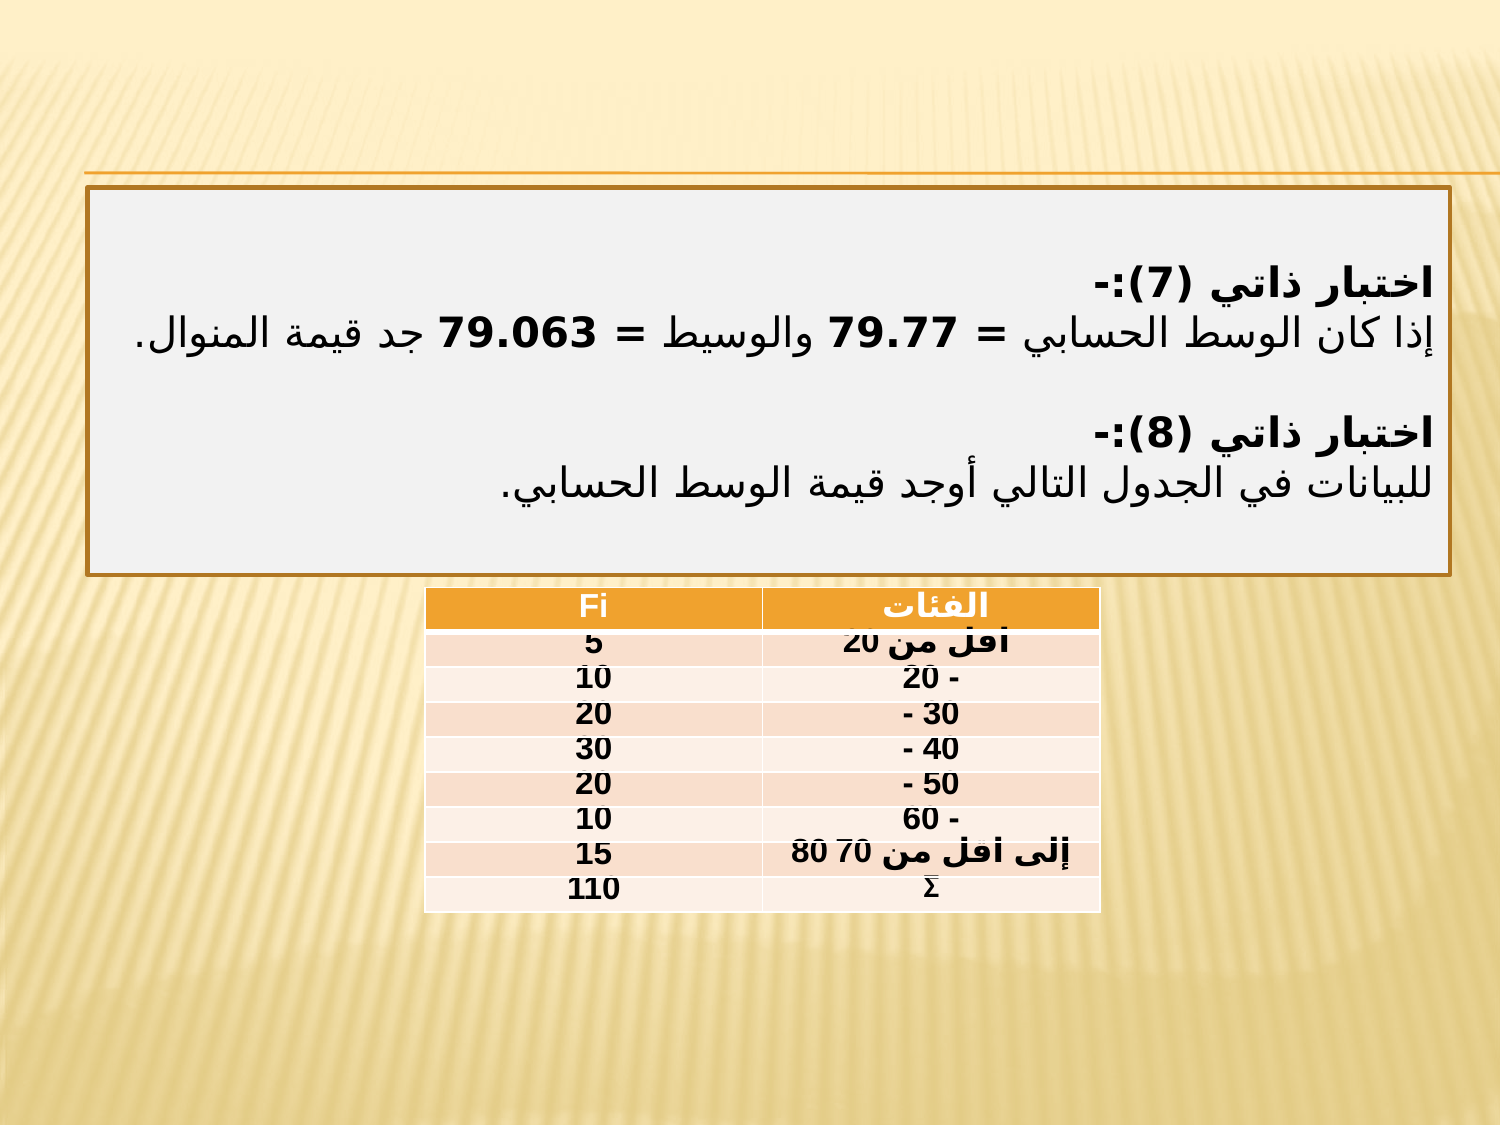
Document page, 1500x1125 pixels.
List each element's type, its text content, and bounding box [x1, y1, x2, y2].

table_header الفئات [763, 588, 1099, 629]
text_box اختبار ذاتي (7):- إذا كان الوسط الحسابي = 79.77 والوسيط = 79.063 جد قيمة المنوال. اختبار ذاتي (8):- للبيانات في الجدول التالي أوجد قيمة الوسط الحسابي. [85, 185, 1452, 577]
table_cell 80 إلى اقل من 70 [763, 843, 1099, 876]
table_cell 20 [426, 703, 762, 736]
table_cell 5 [426, 635, 762, 666]
table_cell 60 - [763, 808, 1099, 841]
table_cell 20 - [763, 668, 1099, 701]
table_cell 40 - [763, 738, 1099, 771]
table_cell 10 [426, 668, 762, 701]
table_cell 20 [426, 773, 762, 806]
table_cell 30 - [763, 703, 1099, 736]
table_header Fi [426, 588, 762, 629]
table_cell 30 [426, 738, 762, 771]
table_cell 110 [426, 878, 762, 911]
table_cell 20 اقل من [763, 635, 1099, 666]
table_cell Σ [763, 878, 1099, 911]
table_cell 15 [426, 843, 762, 876]
table_cell 50 - [763, 773, 1099, 806]
table_cell 10 [426, 808, 762, 841]
